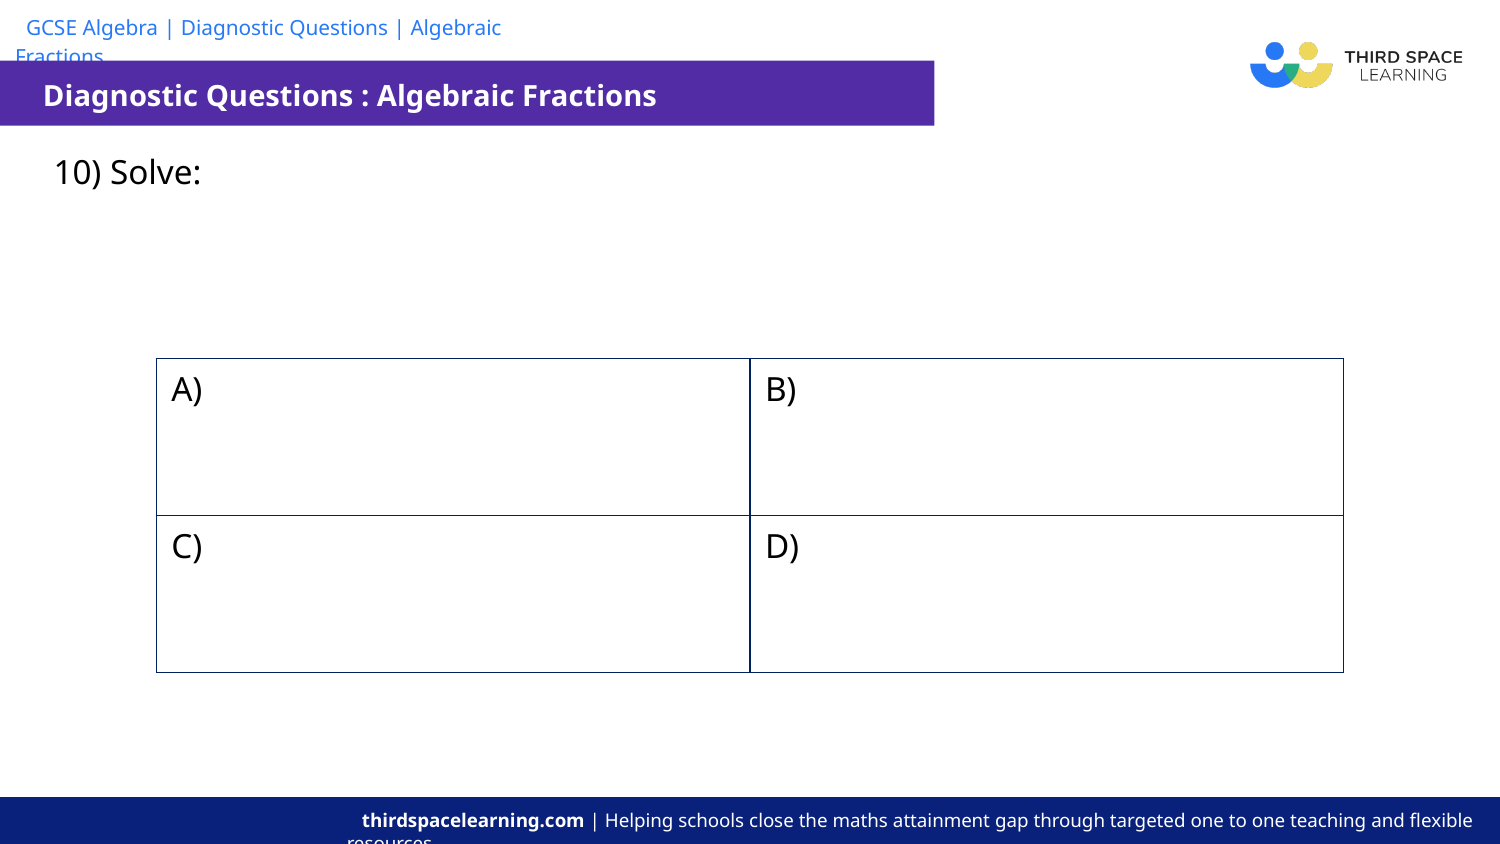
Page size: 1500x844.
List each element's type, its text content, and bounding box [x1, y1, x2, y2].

text_box Diagnostic Questions : Algebraic Fractions [27, 61, 778, 127]
picture [1250, 33, 1465, 99]
